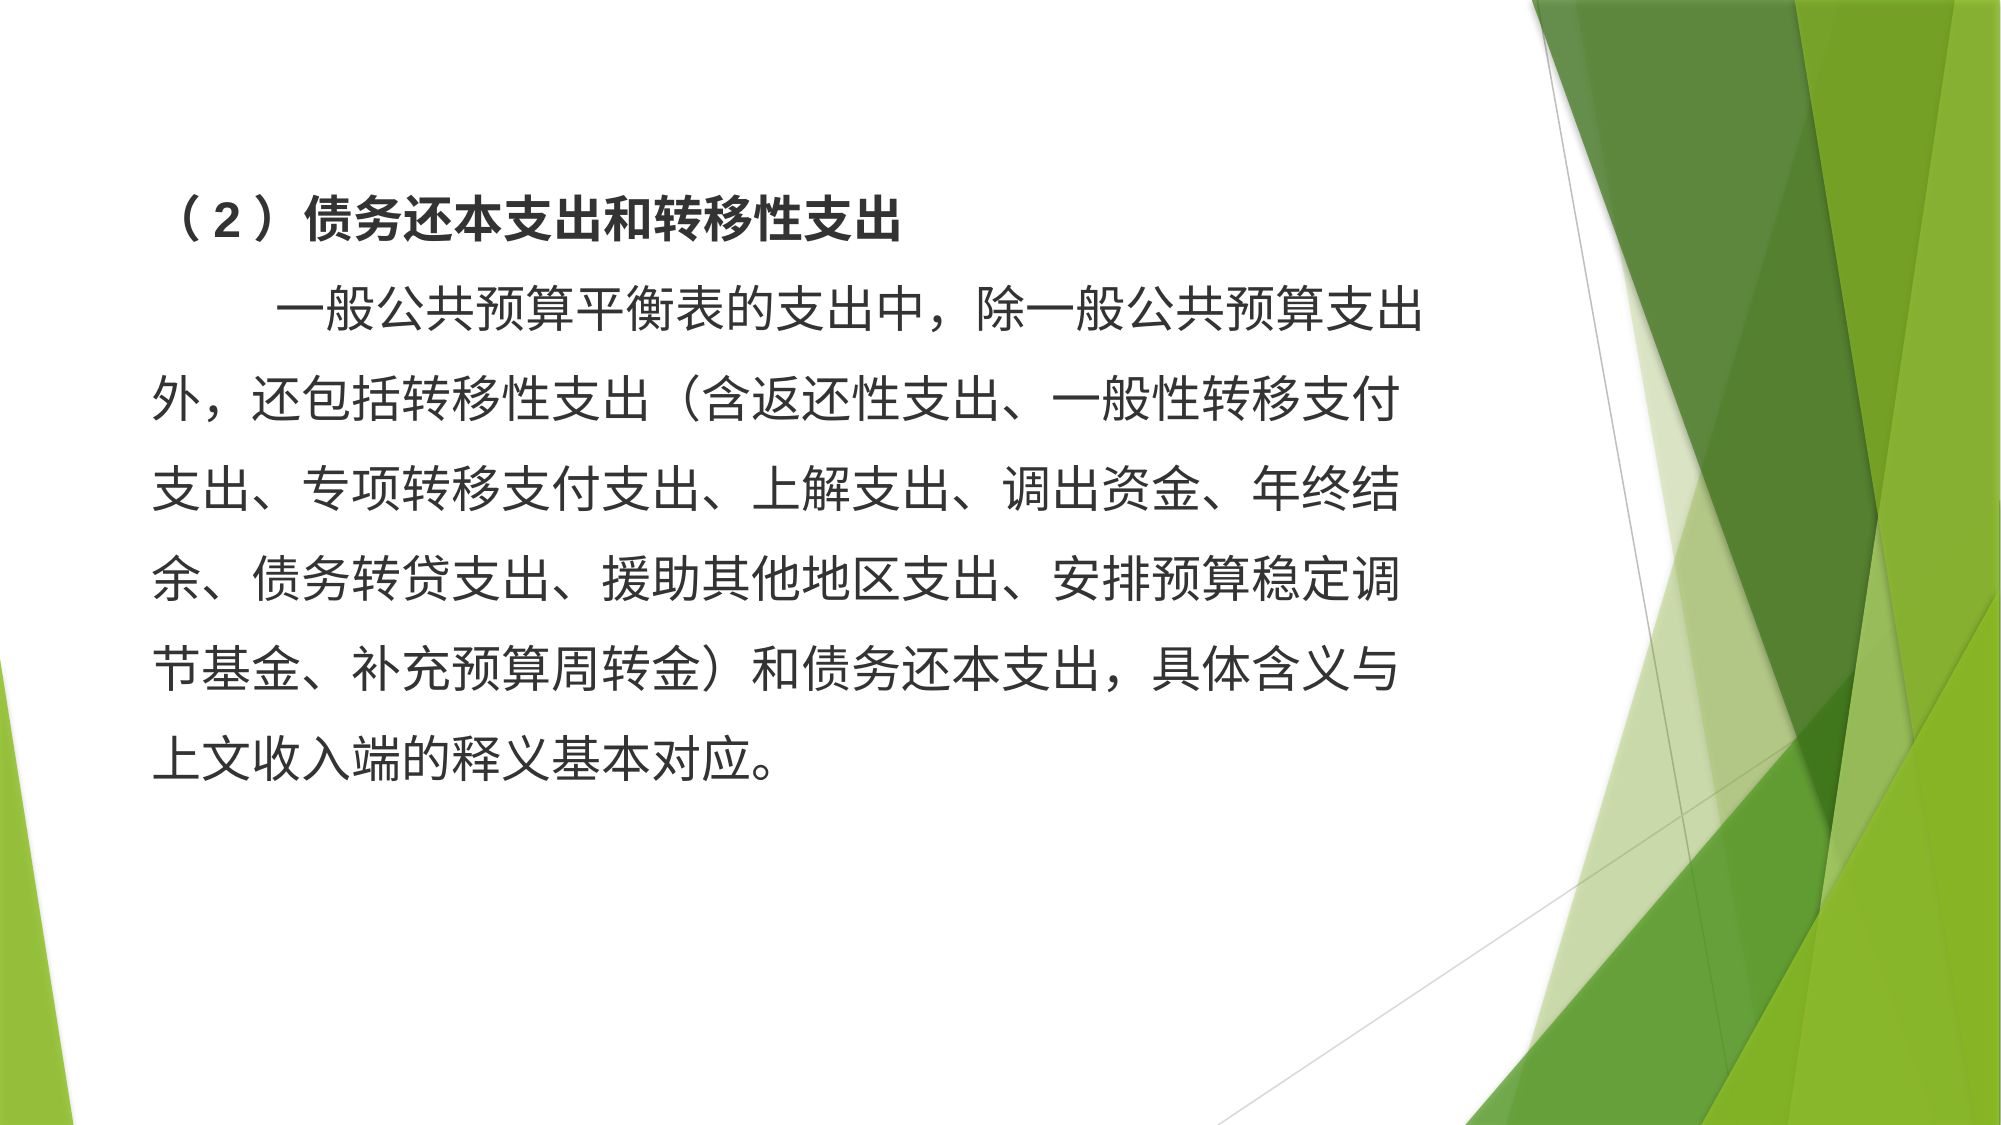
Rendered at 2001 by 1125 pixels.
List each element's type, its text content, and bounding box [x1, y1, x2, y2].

text_box （2）债务还本支出和转移性支出 一般公共预算平衡表的支出中，除一般公共预算支出外，还包括转移性支出（含返还性支出、一般性转移支付支出、专项转移支付支出、上解支出、调出资金、年终结余、债务转贷支出、援助其他地区支出、安排预算稳定调节基金、补充预算周转金）和债务还本支出，具体含义与上文收入端的释义基本对应。 [136, 150, 1444, 795]
